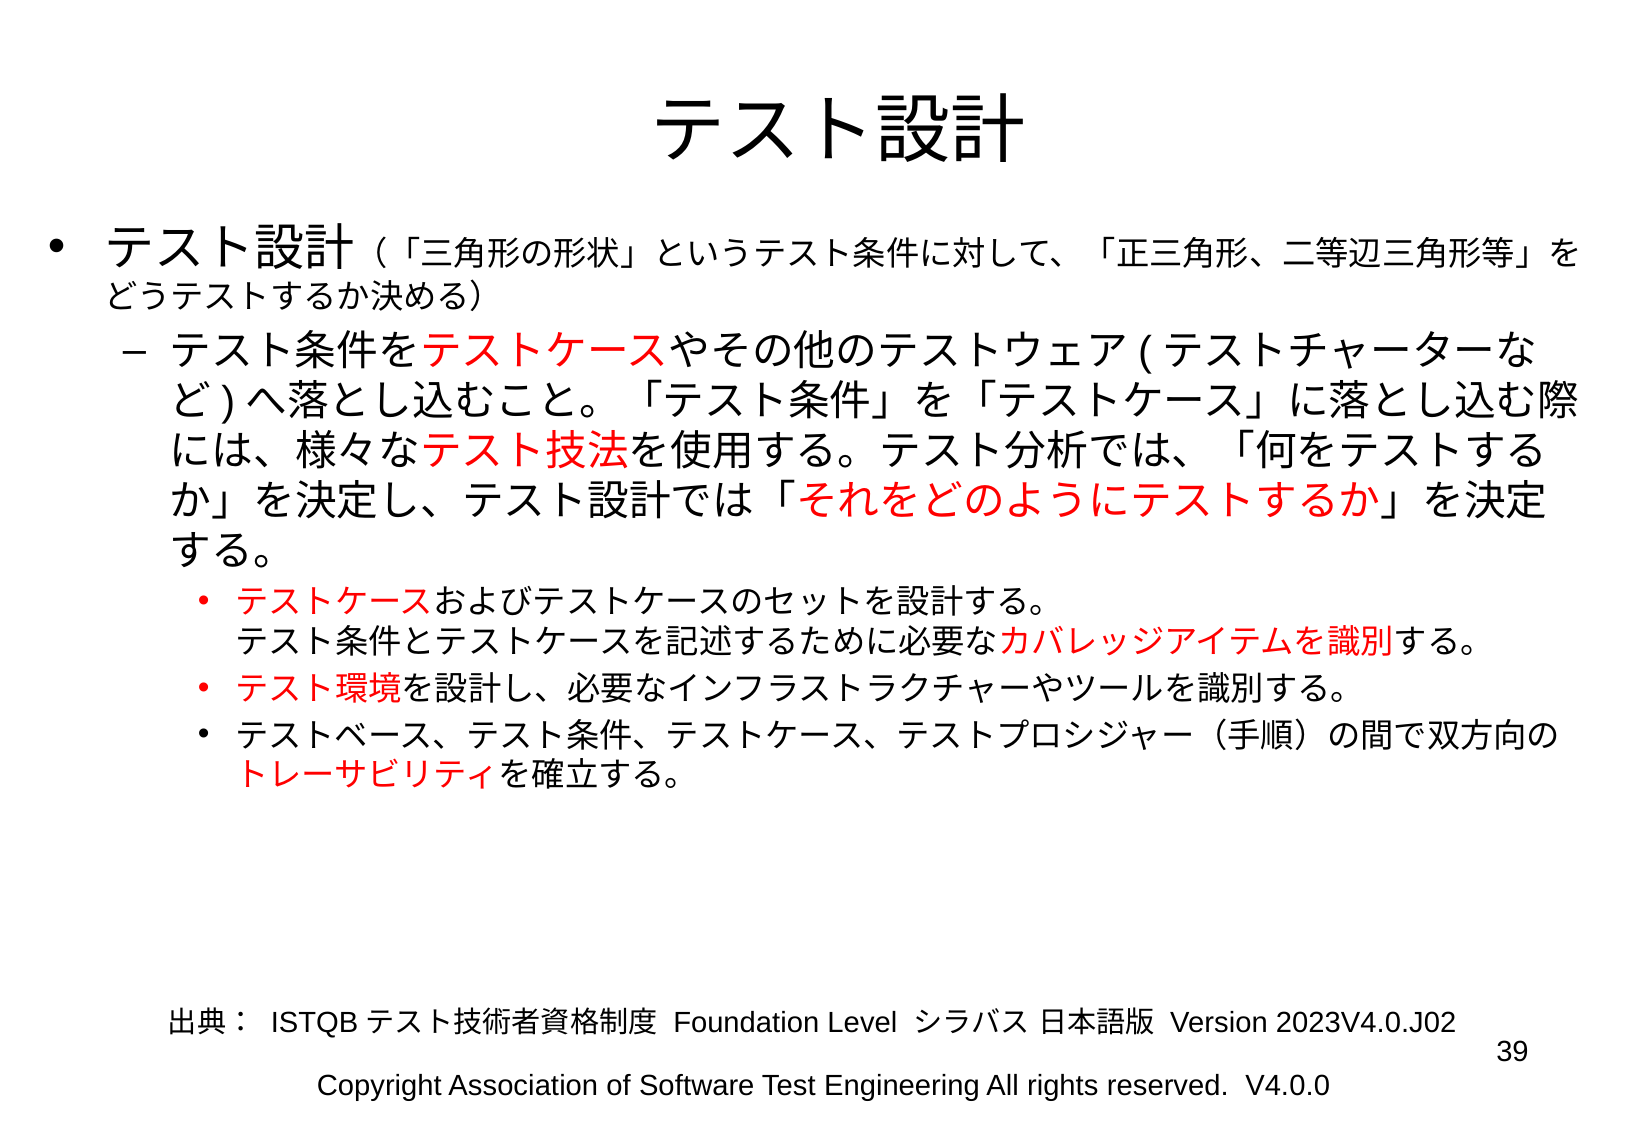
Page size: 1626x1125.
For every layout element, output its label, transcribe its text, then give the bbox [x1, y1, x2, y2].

list テスト設計（「三角形の形状」というテスト条件に対して、「正三角形、二等辺三角形等」をどうテストするか決める） テスト条件をテストケースやその他のテストウェア(テストチャーターなど)へ落とし込むこと。「テスト条件」を「テストケース」に落とし込む際には、様々なテスト技法を使用する。テスト分析では、「何をテストするか」を決定し、テスト設計では「それをどのようにテストするか」を決定する。 テストケースおよびテストケースのセットを設計する。 テスト条件とテストケースを記述するために必要なカバレッジアイテムを識別する。 テスト環境を設計し、必要なインフラストラクチャーやツールを識別する。 テストベース、テスト条件、テストケース、テストプロシジャー（手順）の間で双方向のトレーサビリティを確立する。 [32, 208, 1604, 1035]
text_box 出典： ISTQBテスト技術者資格制度 Foundation Level シラバス 日本語版 Version 2023V4.0.J02 [48, 996, 1577, 1047]
slide_number ‹#› [1164, 1047, 1544, 1103]
title テスト設計 [137, 87, 1538, 167]
footer Copyright Association of Software Test Engineering All rights reserved. V4.0.0 [233, 1058, 1164, 1103]
